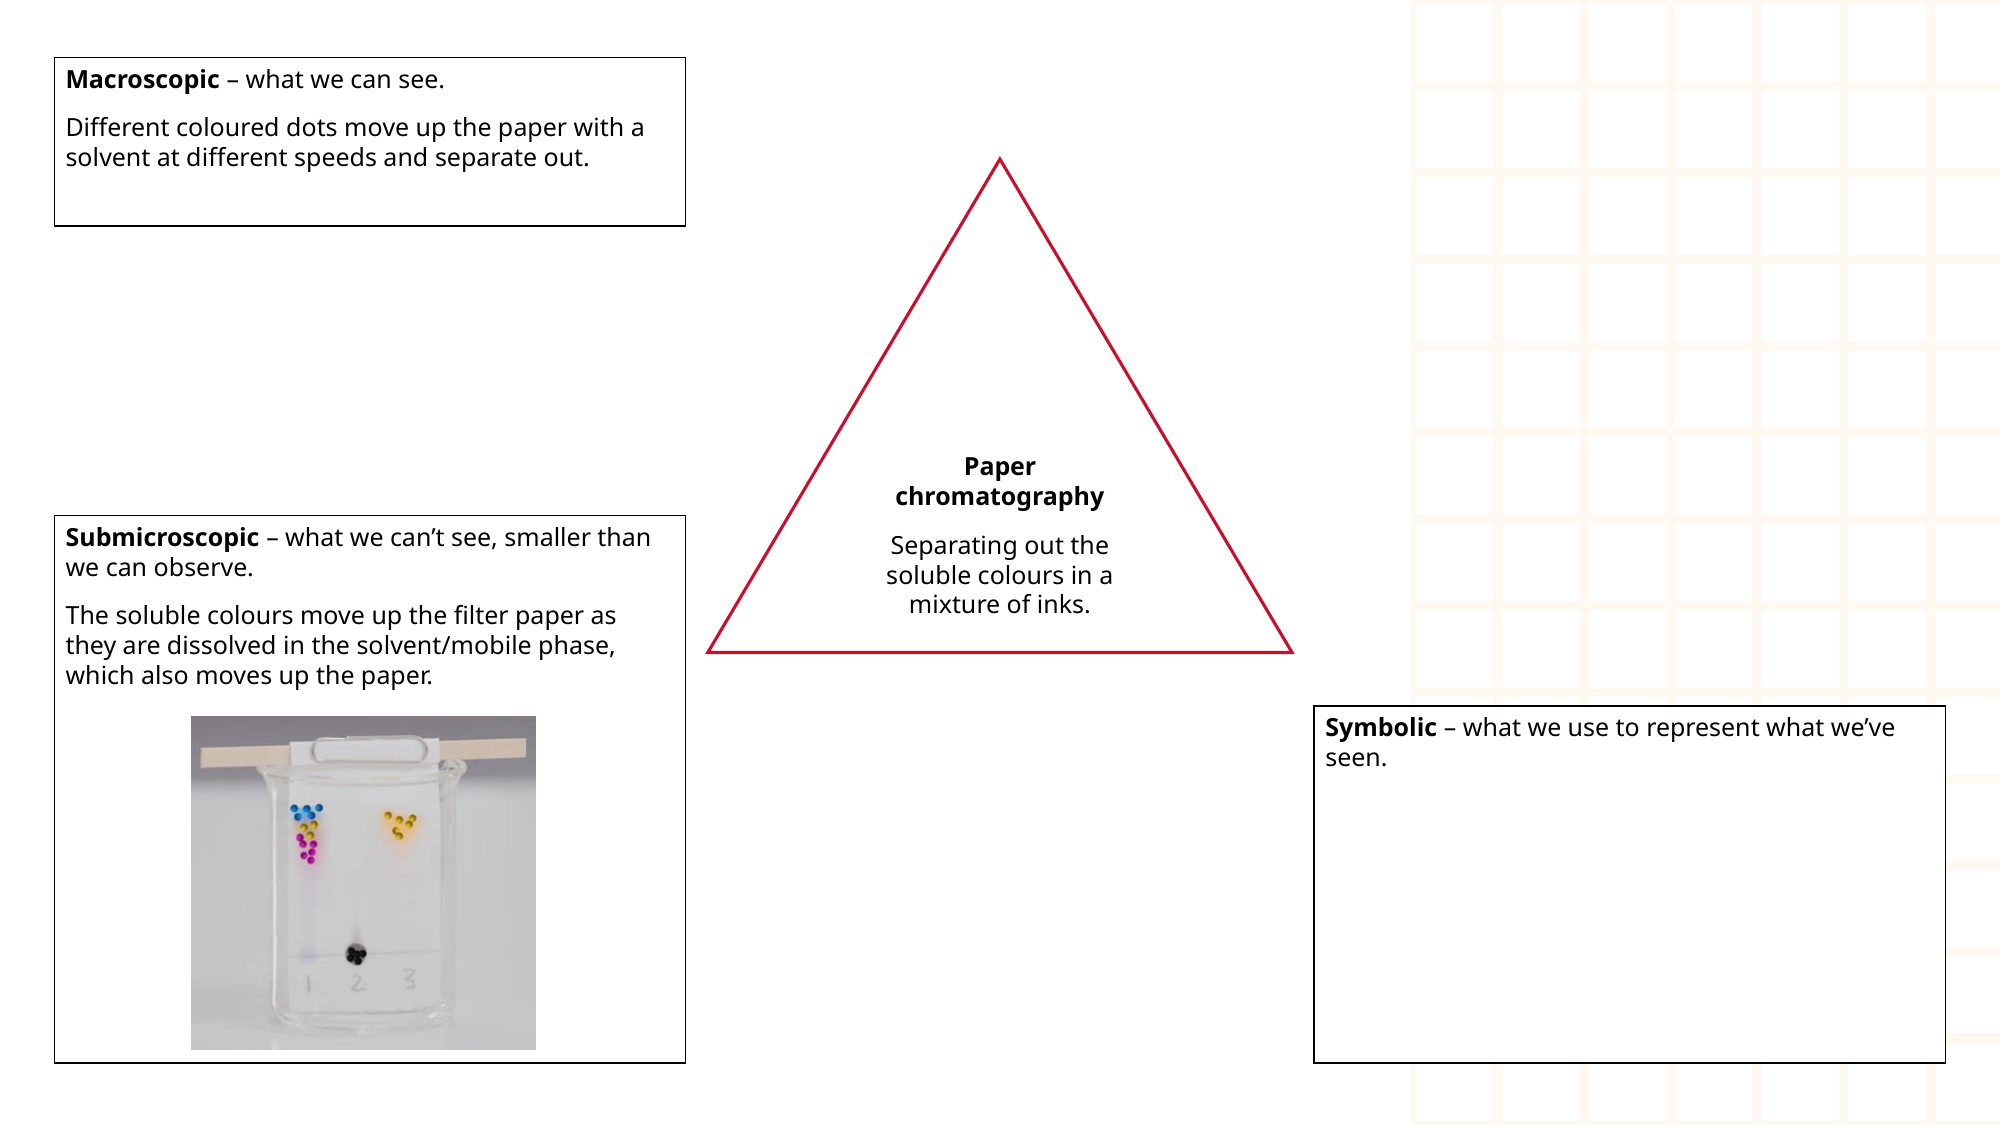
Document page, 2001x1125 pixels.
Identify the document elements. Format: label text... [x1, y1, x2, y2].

text_box [705, 157, 1294, 654]
text_box Macroscopic – what we can see. Different coloured dots move up the paper with a solvent at different speeds and separate out. [54, 57, 686, 226]
text_box Submicroscopic – what we can’t see, smaller than we can observe. The soluble colours move up the filter paper as they are dissolved in the solvent/mobile phase, which also moves up the paper. [54, 515, 686, 1063]
picture [191, 716, 536, 1050]
picture [1411, 0, 2000, 1125]
